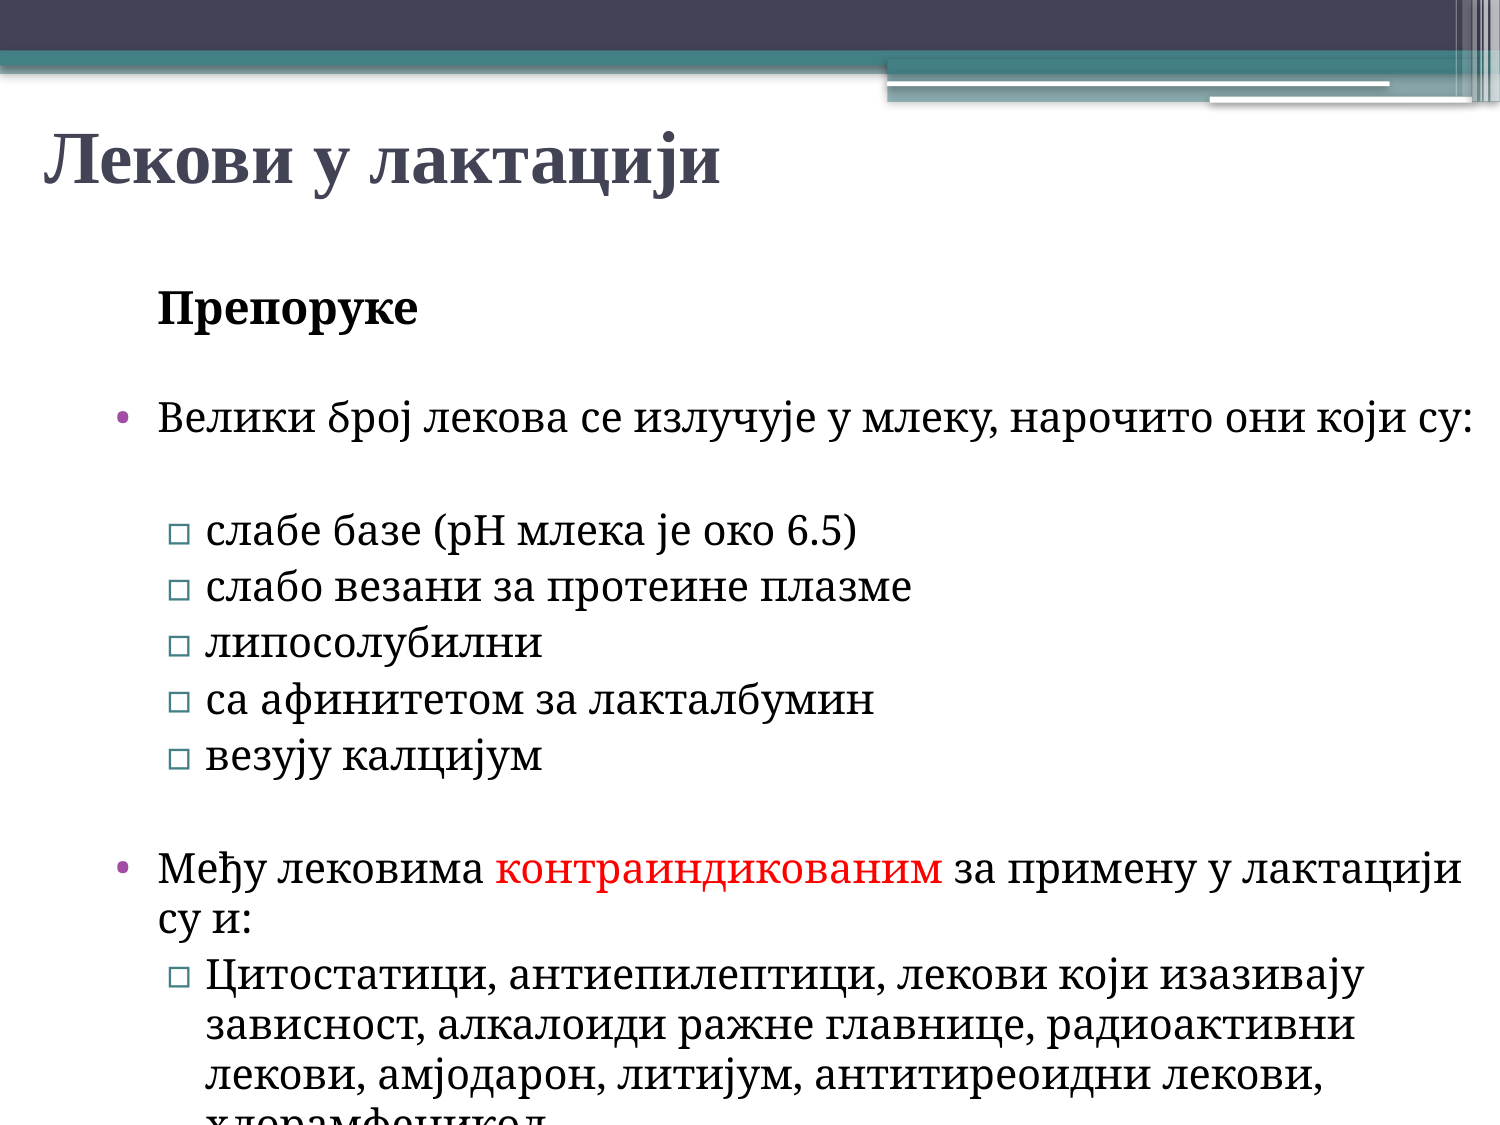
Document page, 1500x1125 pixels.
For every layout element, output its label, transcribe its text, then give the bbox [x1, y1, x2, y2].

list Препоруке Велики број лекова се излучује у млеку, нарочито они који су: слабе базе (рН млека је око 6.5) слабо везани за протеине плазме липосолубилни са афинитетом за лакталбумин везују калцијум Међу лековима контраиндикованим за примену у лактацији су и: Цитостатици, антиепилептици, лекови који изазивају зависност, алкалоиди ражне главнице, радиоактивни лекови, амјодарон, литијум, антитиреоидни лекови, хлорамфеникол... [82, 219, 1500, 1125]
title Лекови у лактацији [29, 66, 1380, 242]
